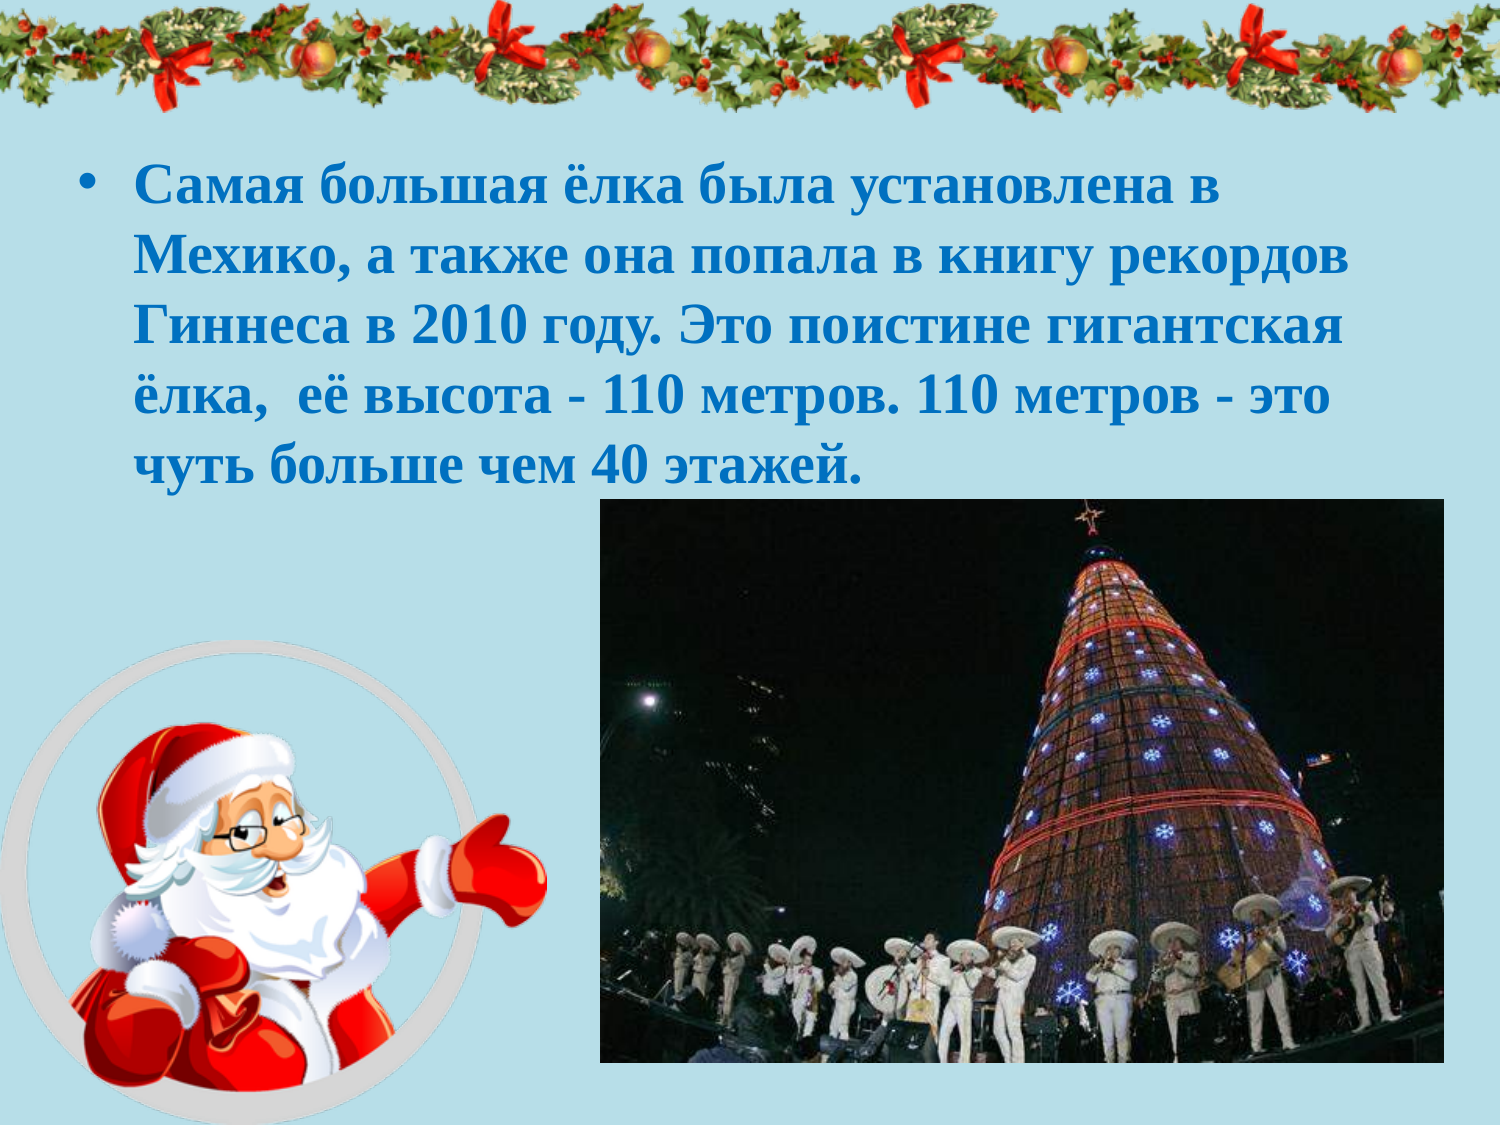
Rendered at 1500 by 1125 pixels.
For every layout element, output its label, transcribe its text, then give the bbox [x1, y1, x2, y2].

picture [0, 640, 547, 1125]
list Самая большая ёлка была установлена в Мехико, а также она попала в книгу рекордов Гиннеса в 2010 году. Это поистине гигантская ёлка, её высота - 110 метров. 110 метров - это чуть больше чем 40 этажей. [62, 137, 1413, 881]
picture [0, 0, 1500, 113]
picture [599, 499, 1444, 1063]
